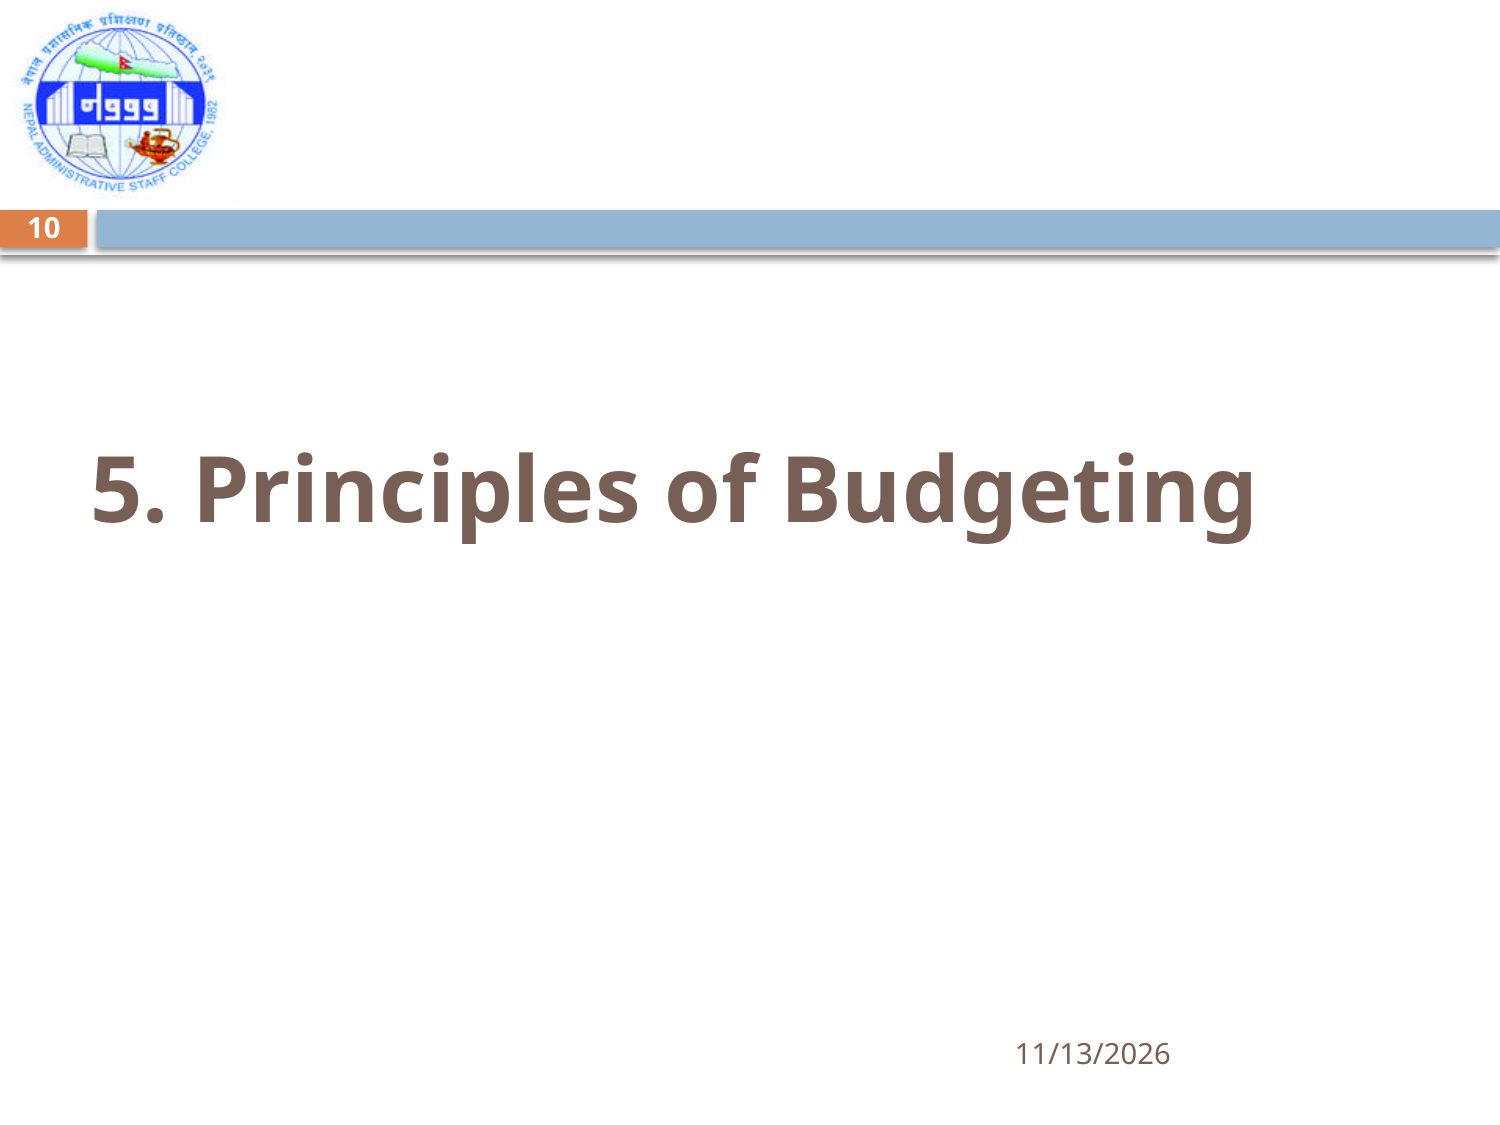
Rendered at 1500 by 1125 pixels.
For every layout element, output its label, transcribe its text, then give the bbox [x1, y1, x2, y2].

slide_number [999, 1025, 1438, 1085]
title 5. Principles of Budgeting [75, 366, 1425, 605]
slide_number 10 [0, 208, 88, 249]
picture [1, 0, 236, 208]
